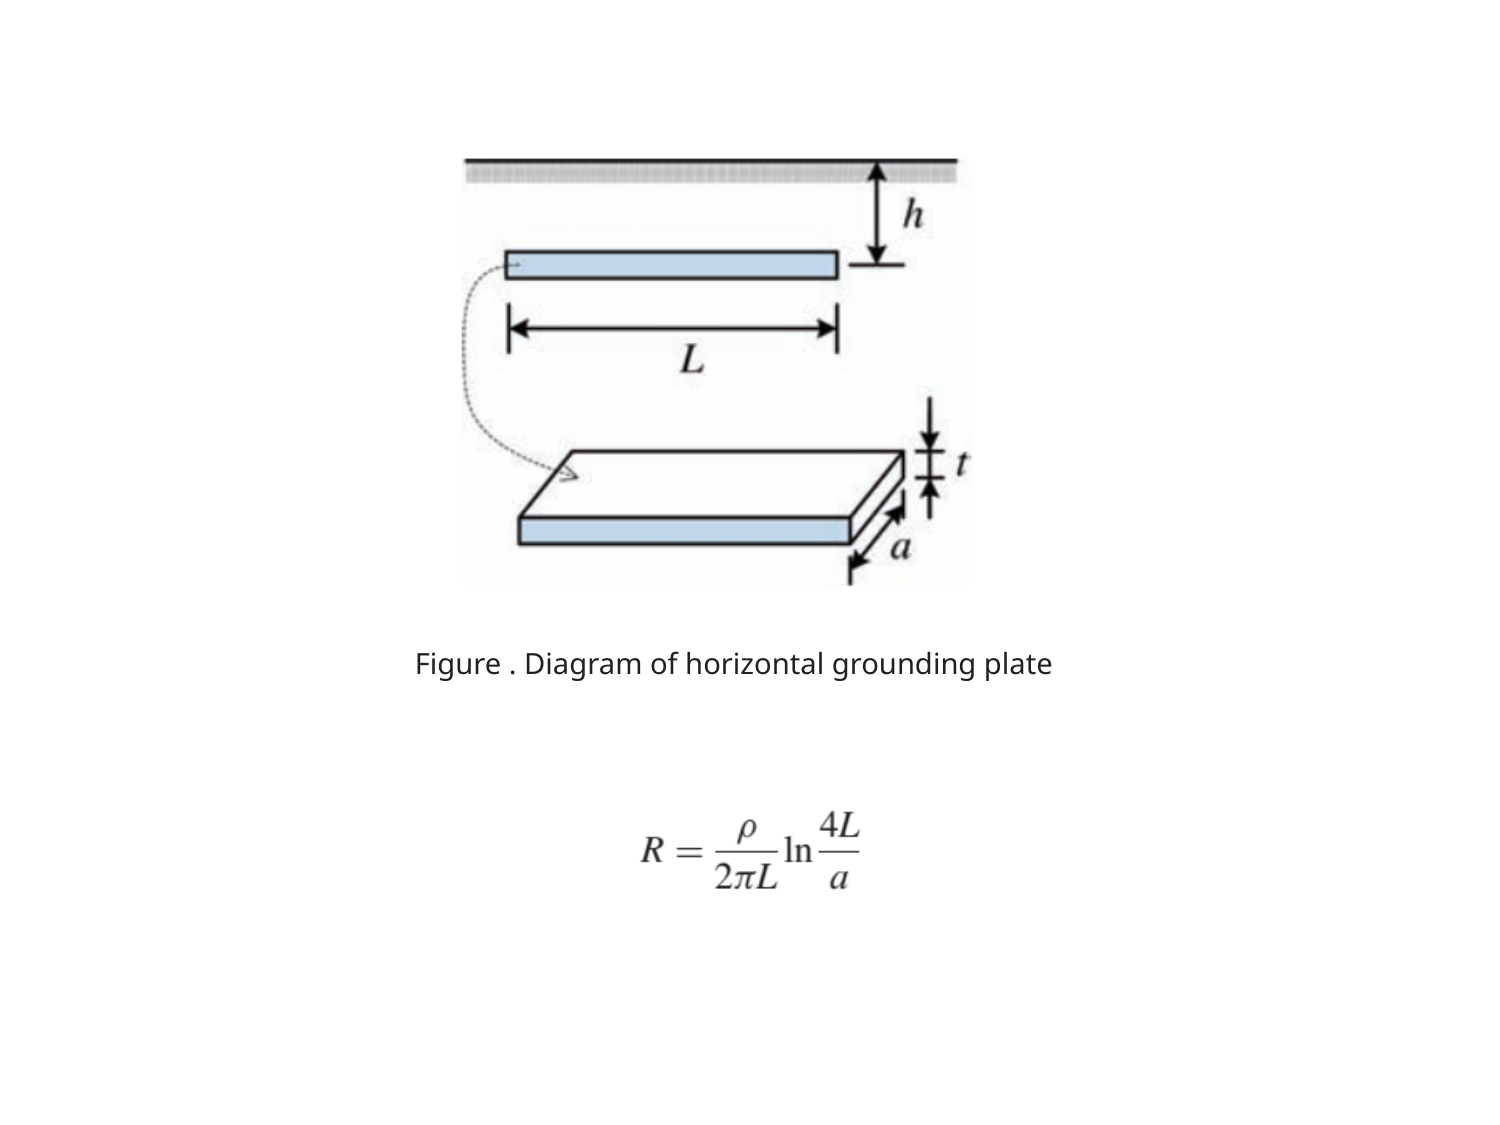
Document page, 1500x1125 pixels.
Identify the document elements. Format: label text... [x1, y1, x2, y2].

picture [599, 762, 908, 940]
text_box Figure . Diagram of horizontal grounding plate [399, 637, 1069, 688]
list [362, 137, 1194, 594]
